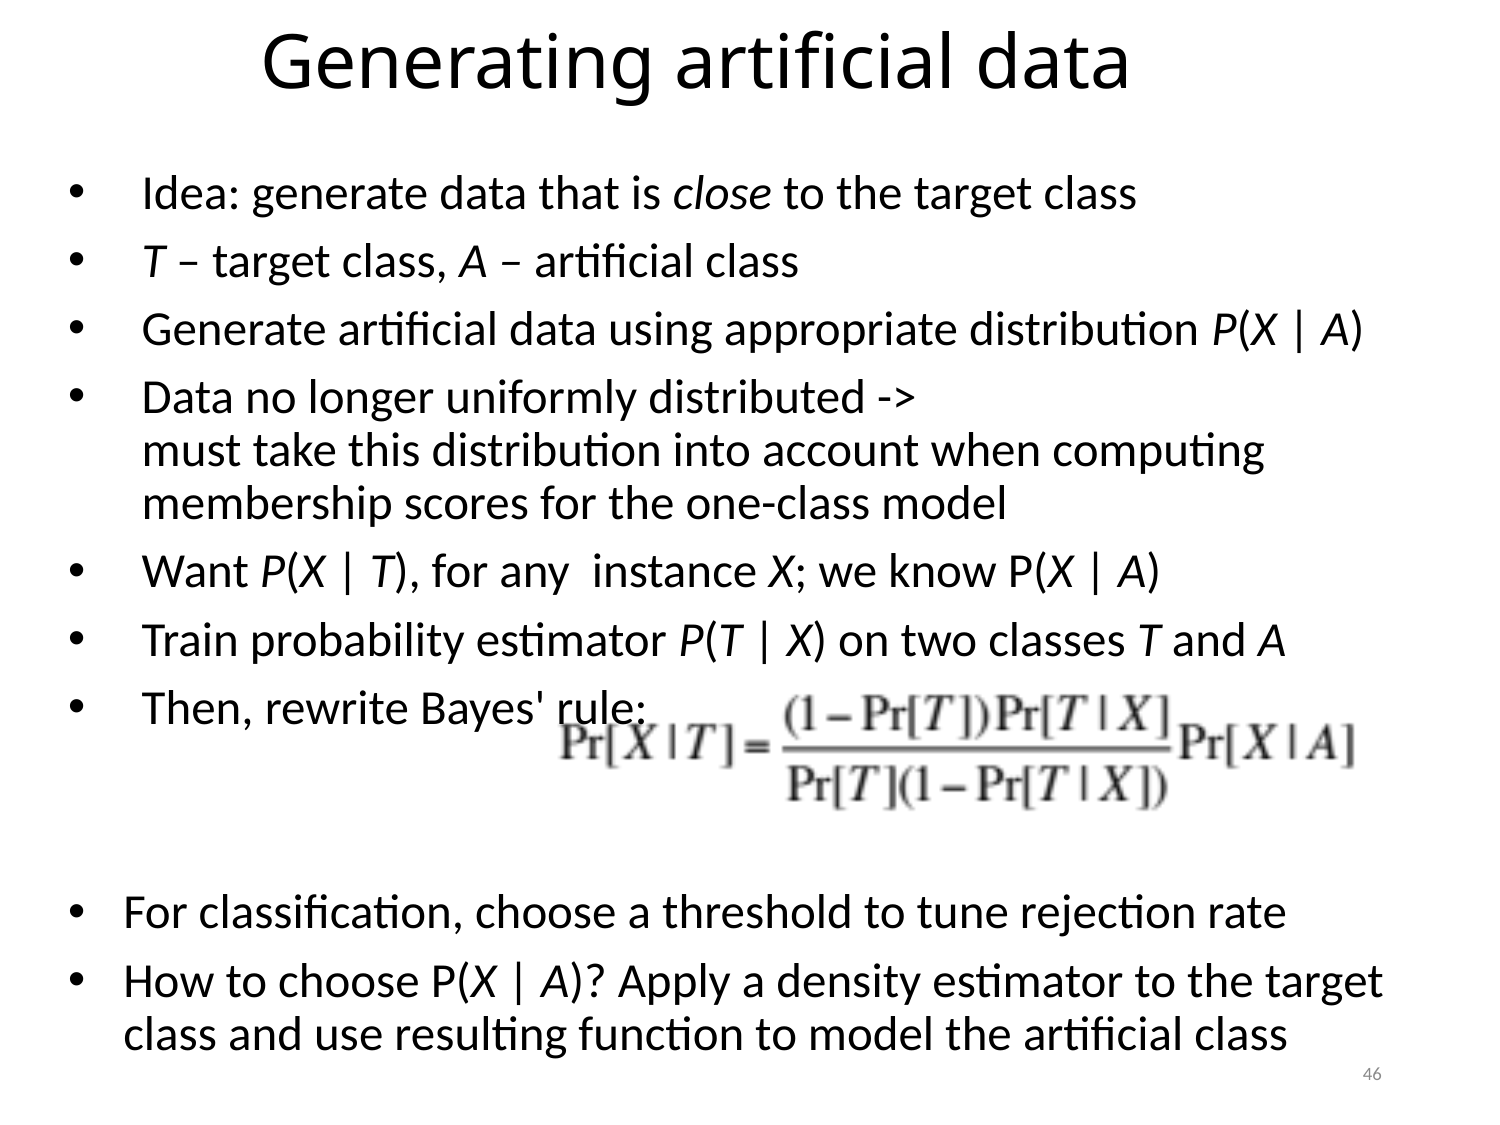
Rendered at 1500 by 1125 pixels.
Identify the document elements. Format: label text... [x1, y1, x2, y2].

slide_number 46 [1059, 1075, 1397, 1103]
title Generating artificial data [245, 0, 1500, 159]
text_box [553, 680, 1358, 818]
list Idea: generate data that is close to the target class T – target class, A – artificial class Generate artificial data using appropriate distribution P(X | A) Data no longer uniformly distributed -> must take this distribution into account when computing membership scores for the one-class model Want P(X | T), for any instance X; we know P(X | A) Train probability estimator P(T | X) on two classes T and A Then, rewrite Bayes' rule: For classification, choose a threshold to tune rejection rate How to choose P(X | A)? Apply a density estimator to the target class and use resulting function to model the artificial class [53, 159, 1460, 1075]
